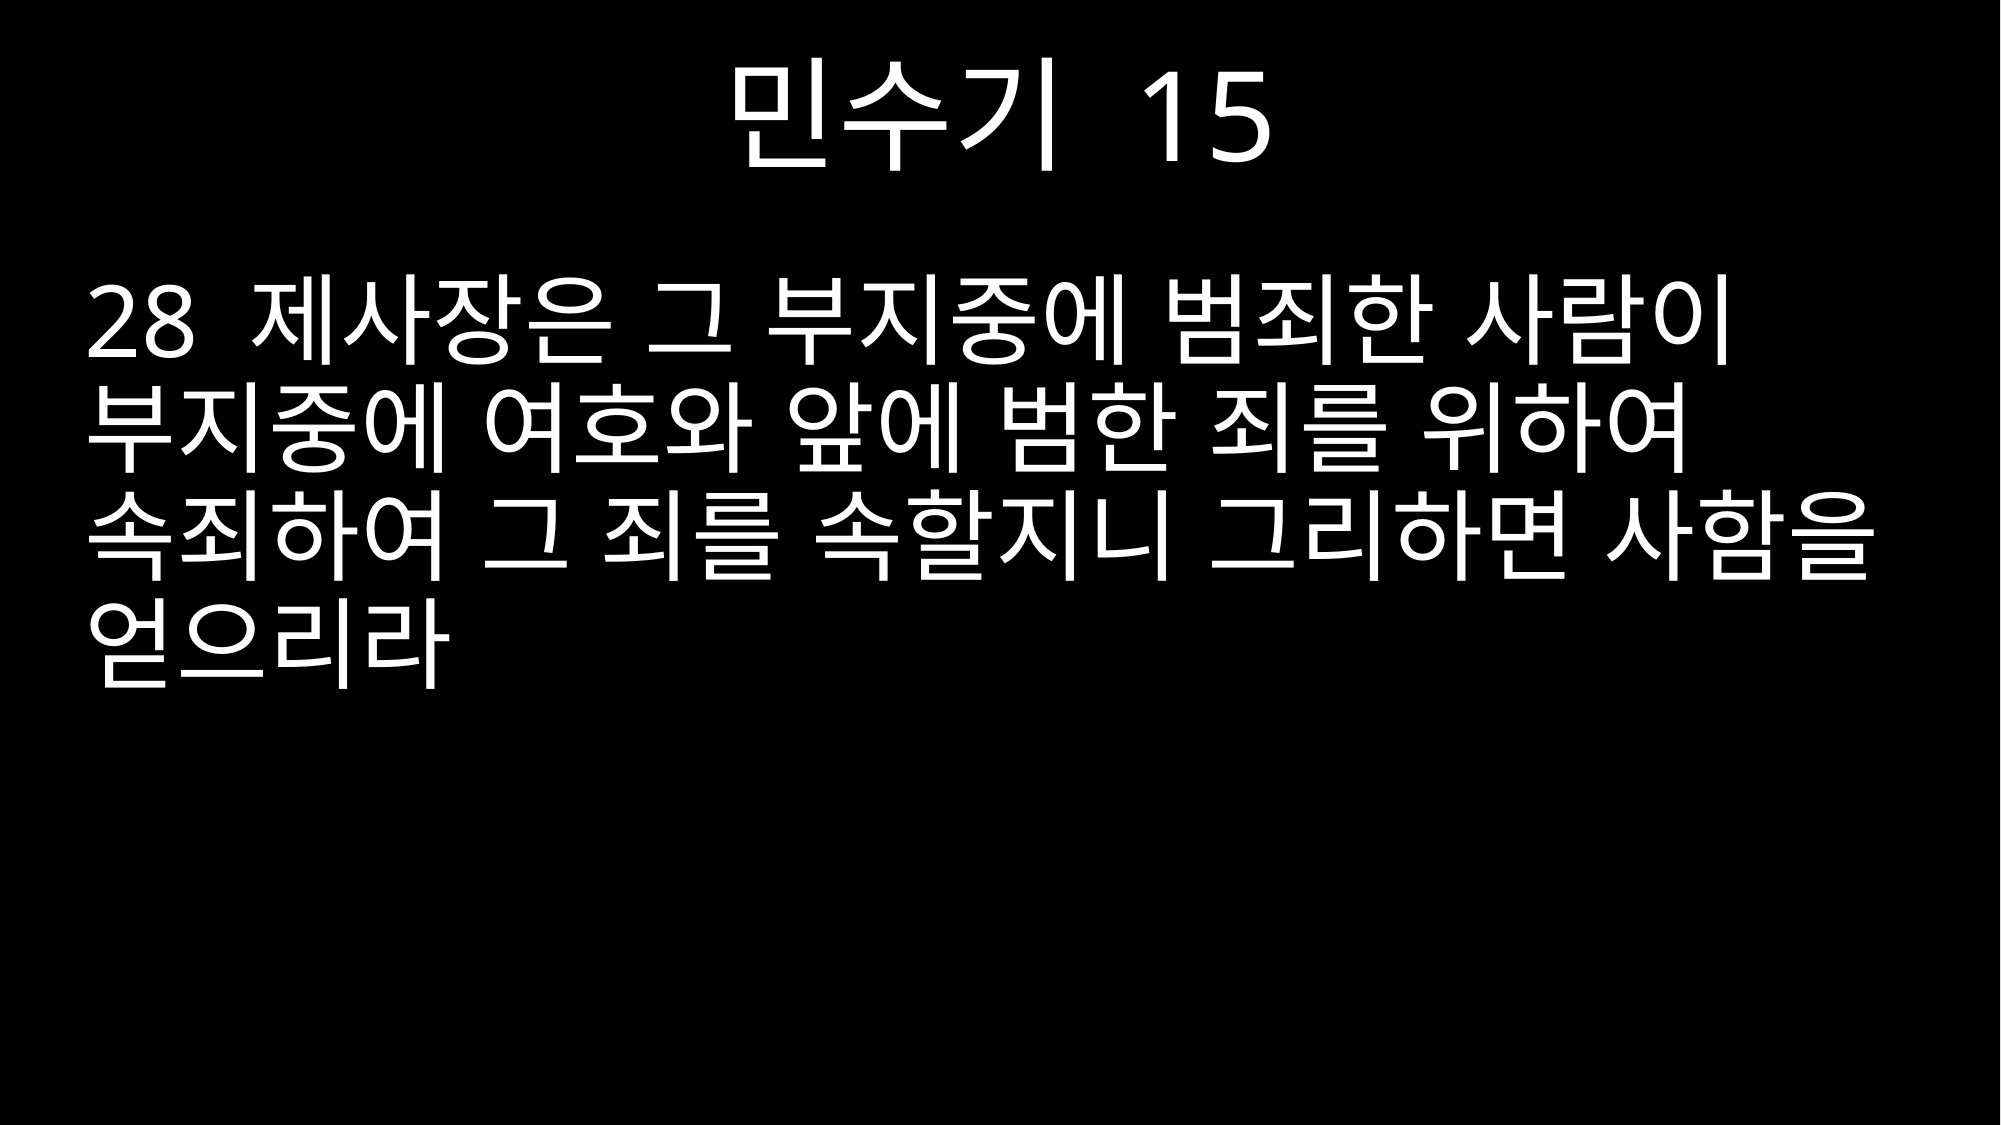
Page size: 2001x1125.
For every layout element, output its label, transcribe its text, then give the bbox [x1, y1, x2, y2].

list 28 제사장은 그 부지중에 범죄한 사람이 부지중에 여호와 앞에 범한 죄를 위하여 속죄하여 그 죄를 속할지니 그리하면 사함을 얻으리라 [69, 263, 1953, 423]
picture [0, 0, 2001, 1125]
footer 민수기 15 [0, 32, 2000, 192]
